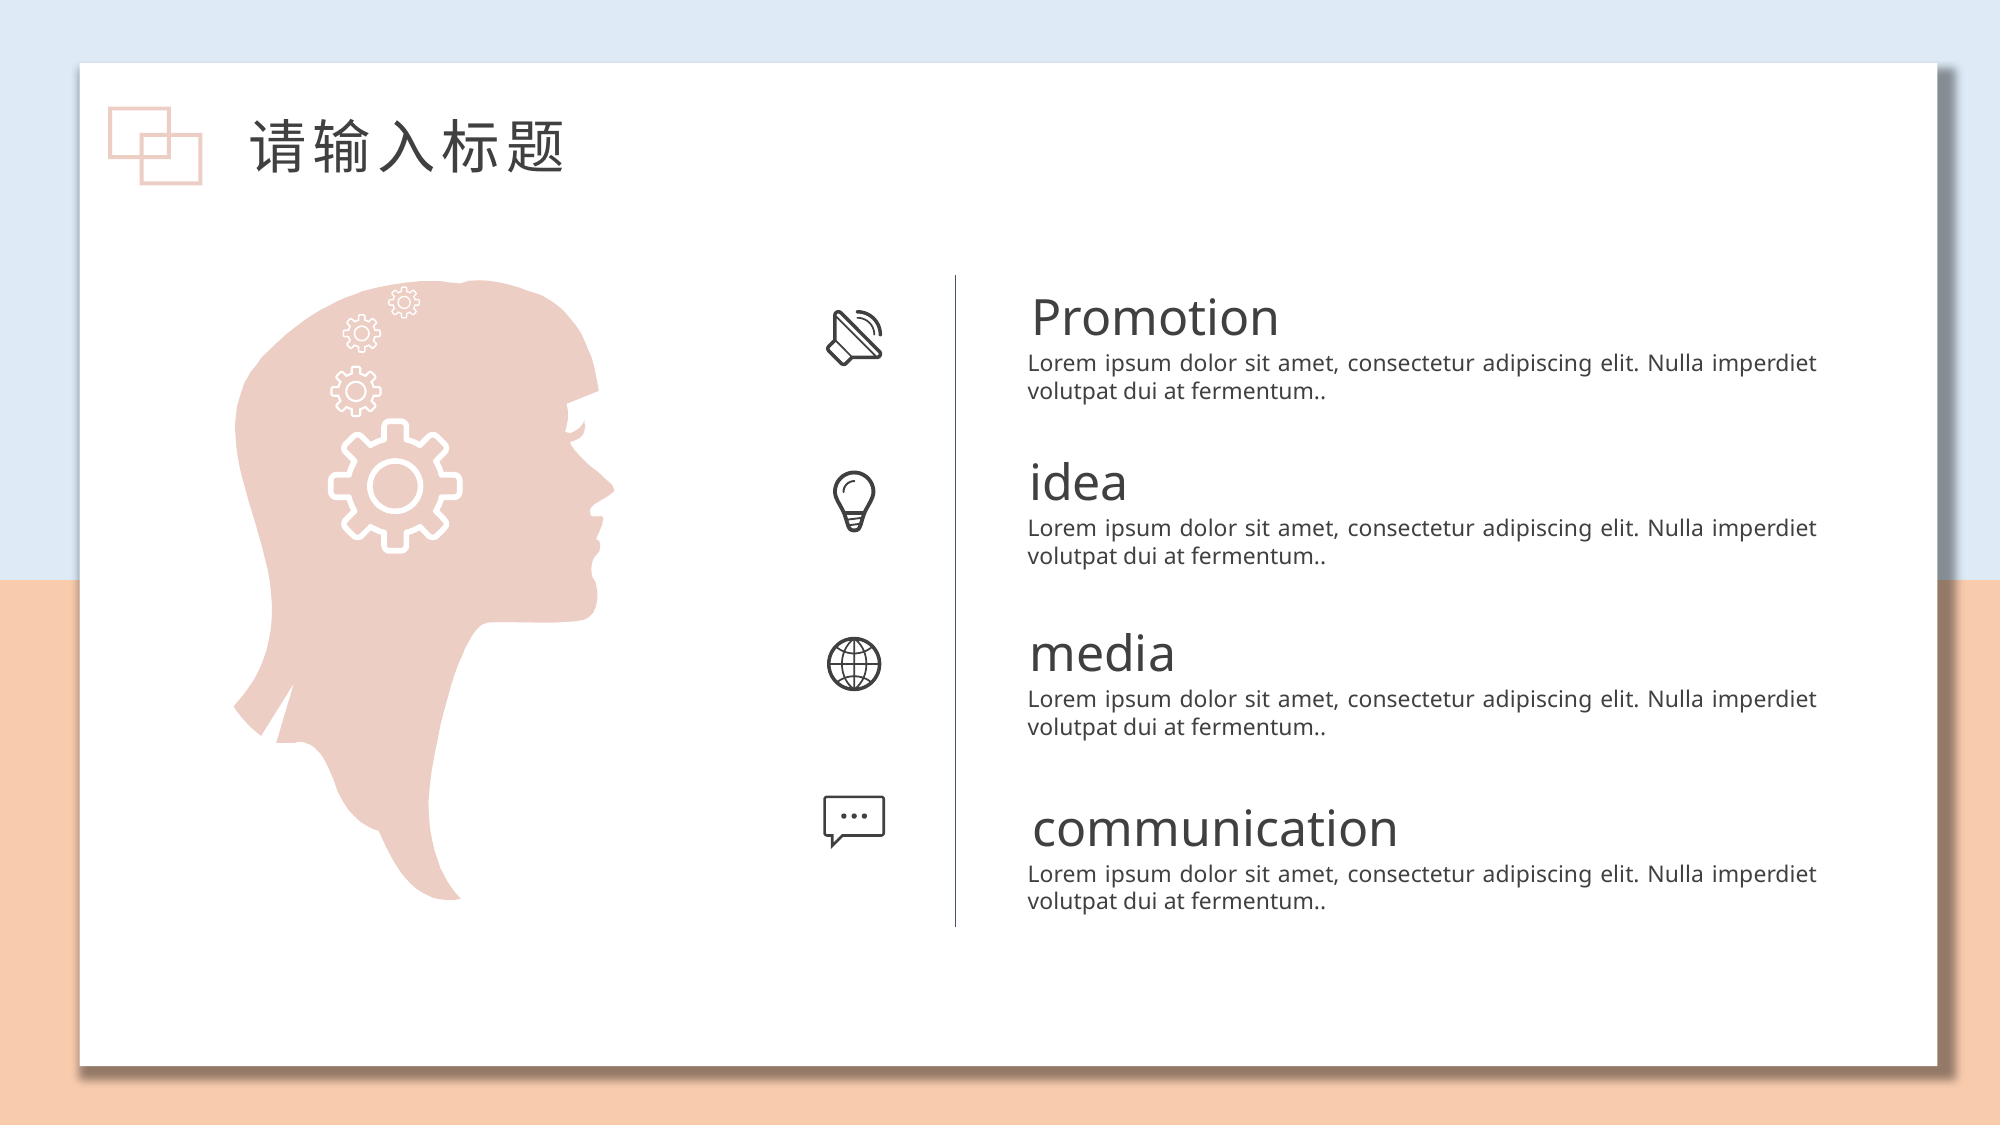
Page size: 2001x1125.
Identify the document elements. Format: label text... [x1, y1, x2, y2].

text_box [108, 106, 203, 186]
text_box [832, 470, 876, 533]
text_box Lorem ipsum dolor sit amet, consectetur adipiscing elit. Nulla imperdiet volutpat dui at fermentum.. [1012, 341, 1833, 412]
text_box [233, 280, 615, 901]
text_box Lorem ipsum dolor sit amet, consectetur adipiscing elit. Nulla imperdiet volutpat dui at fermentum.. [1012, 506, 1833, 577]
text_box Promotion [1016, 278, 1296, 341]
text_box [826, 310, 883, 367]
text_box Lorem ipsum dolor sit amet, consectetur adipiscing elit. Nulla imperdiet volutpat dui at fermentum.. [1012, 677, 1833, 748]
text_box [827, 636, 882, 692]
text_box 请输入标题 [233, 102, 891, 188]
text_box Lorem ipsum dolor sit amet, consectetur adipiscing elit. Nulla imperdiet volutpat dui at fermentum.. [1012, 851, 1833, 922]
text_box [388, 286, 420, 319]
text_box communication [1017, 788, 1415, 851]
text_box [823, 795, 886, 849]
text_box media [1014, 614, 1192, 677]
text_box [330, 365, 382, 418]
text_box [342, 314, 381, 353]
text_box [327, 418, 463, 554]
text_box idea [1014, 443, 1145, 506]
